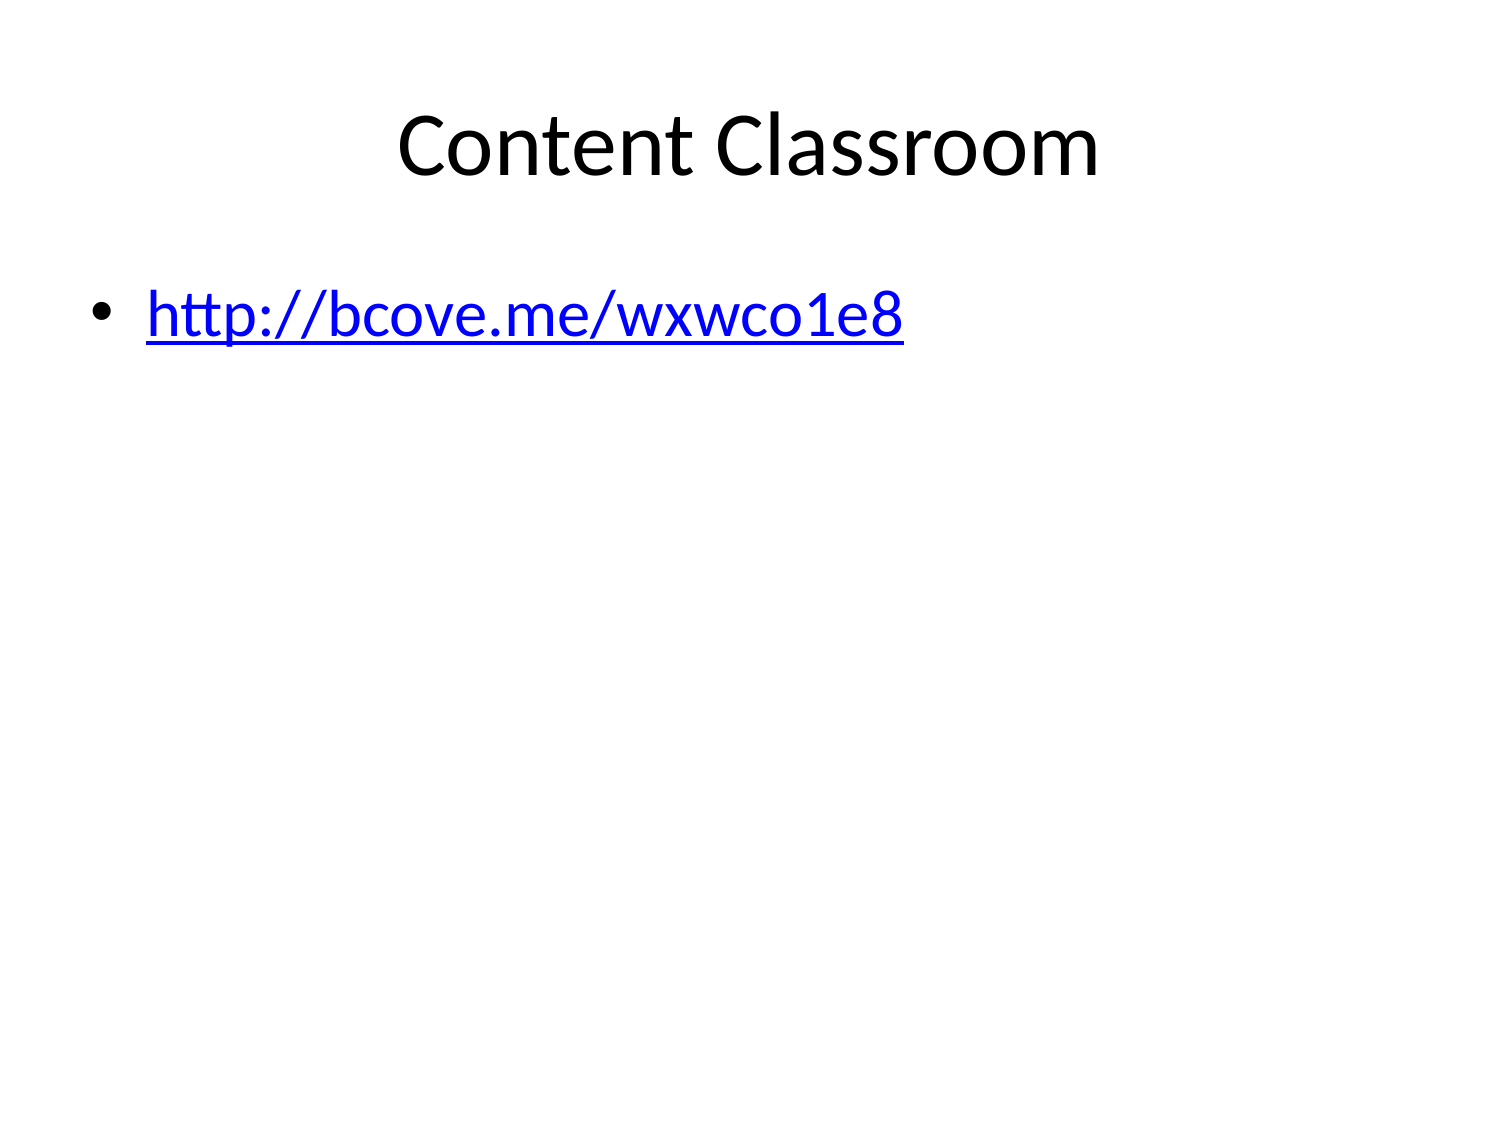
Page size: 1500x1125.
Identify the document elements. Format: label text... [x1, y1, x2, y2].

list http://bcove.me/wxwco1e8 [75, 262, 1425, 1005]
title Content Classroom [75, 45, 1425, 233]
